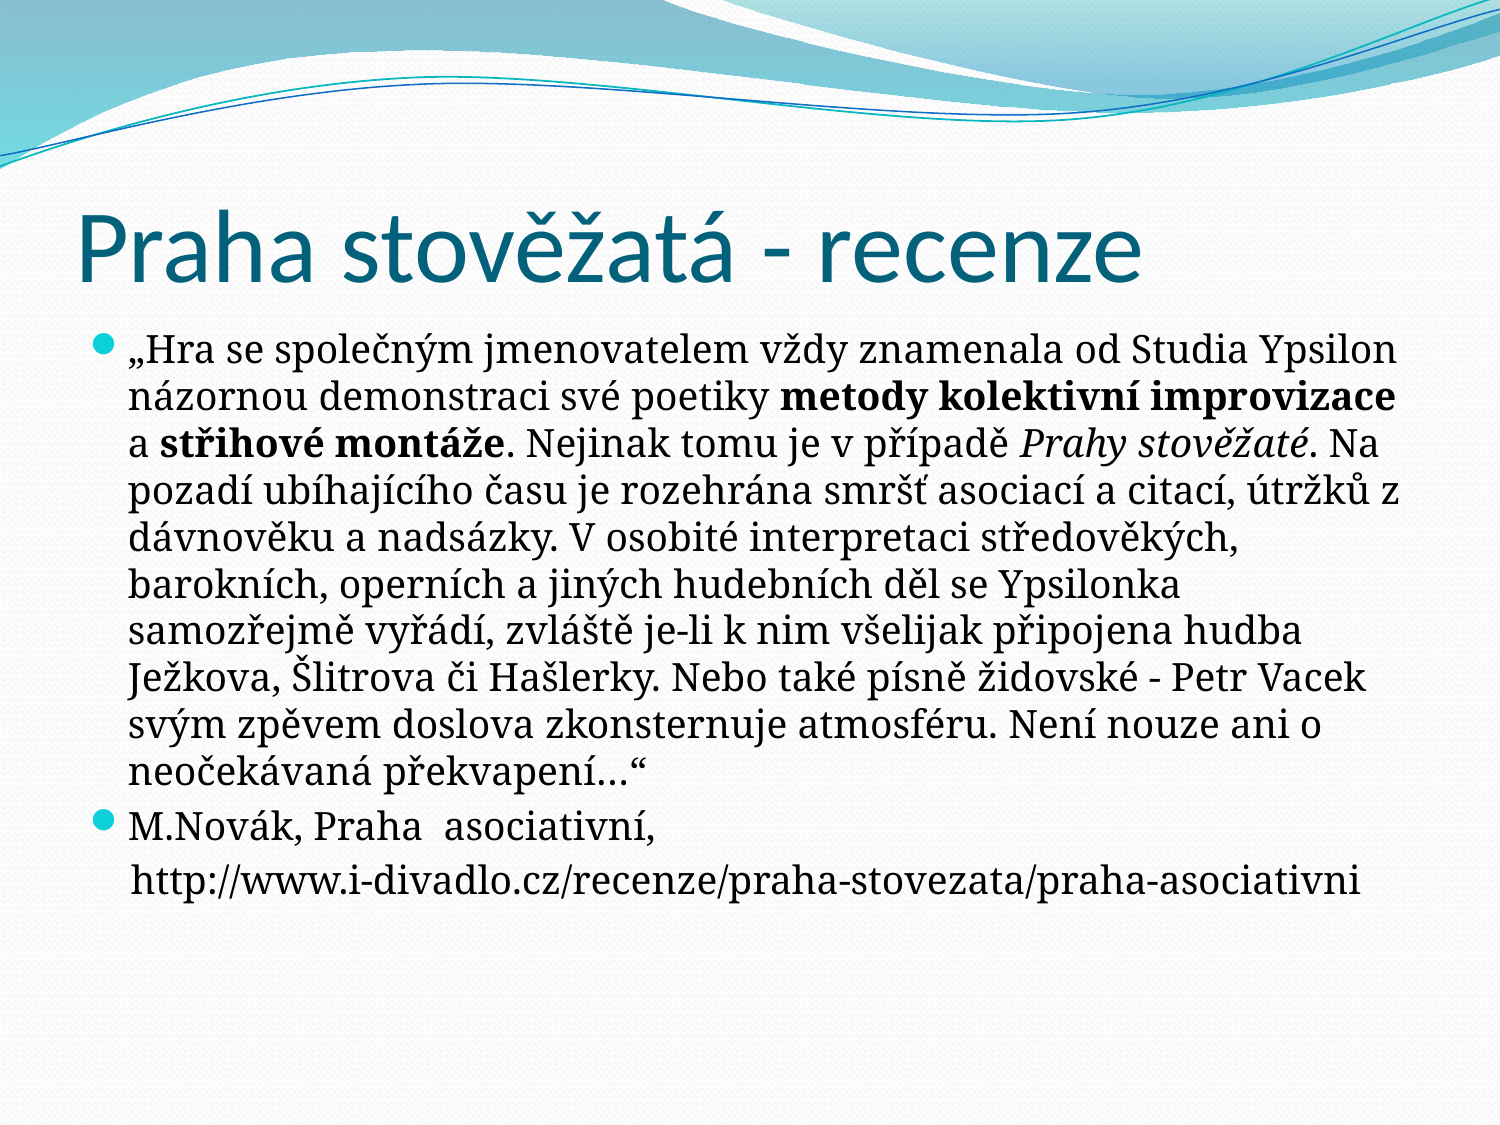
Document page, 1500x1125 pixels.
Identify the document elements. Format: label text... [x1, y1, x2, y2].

title Praha stověžatá - recenze [75, 115, 1425, 303]
list „Hra se společným jmenovatelem vždy znamenala od Studia Ypsilon názornou demonstraci své poetiky metody kolektivní improvizace a střihové montáže. Nejinak tomu je v případě Prahy stověžaté. Na pozadí ubíhajícího času je rozehrána smršť asociací a citací, útržků z dávnověku a nadsázky. V osobité interpretaci středověkých, barokních, operních a jiných hudebních děl se Ypsilonka samozřejmě vyřádí, zvláště je-li k nim všelijak připojena hudba Ježkova, Šlitrova či Hašlerky. Nebo také písně židovské - Petr Vacek svým zpěvem doslova zkonsternuje atmosféru. Není nouze ani o neočekávaná překvapení…“ M.Novák, Praha asociativní, http://www.i-divadlo.cz/recenze/praha-stovezata/praha-asociativni [75, 317, 1425, 1038]
